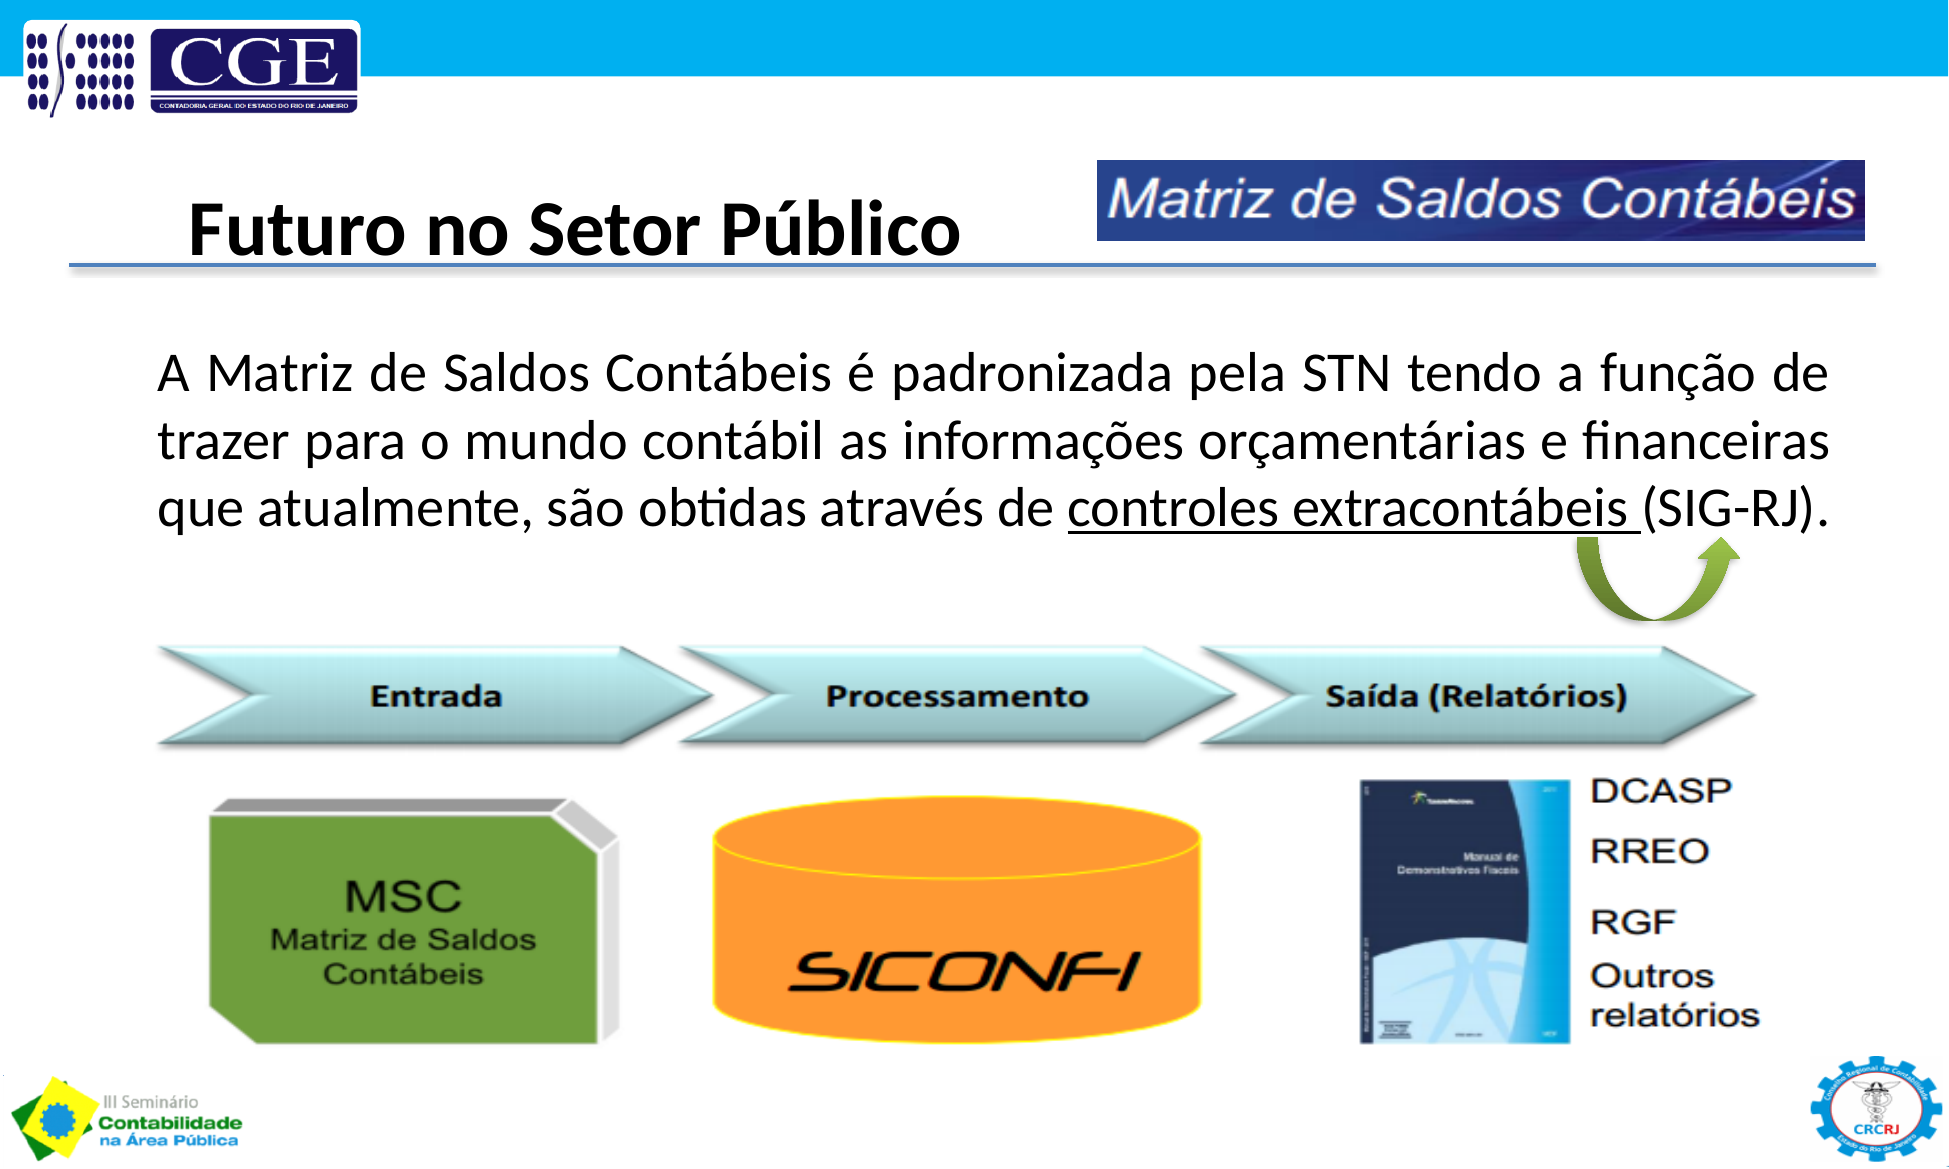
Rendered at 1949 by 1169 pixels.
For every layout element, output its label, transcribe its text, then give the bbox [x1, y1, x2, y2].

picture [130, 620, 1773, 1058]
title Futuro no Setor Público [0, 167, 1297, 336]
picture [3, 1075, 254, 1168]
text_box A Matriz de Saldos Contábeis é padronizada pela STN tendo a função de trazer para o mundo contábil as informações orçamentárias e financeiras que atualmente, são obtidas através de controles extracontábeis (SIG-RJ). [139, 326, 1850, 915]
picture [1803, 1056, 1949, 1167]
picture [1096, 160, 1865, 241]
text_box [1660, 537, 1741, 618]
picture [23, 20, 361, 118]
